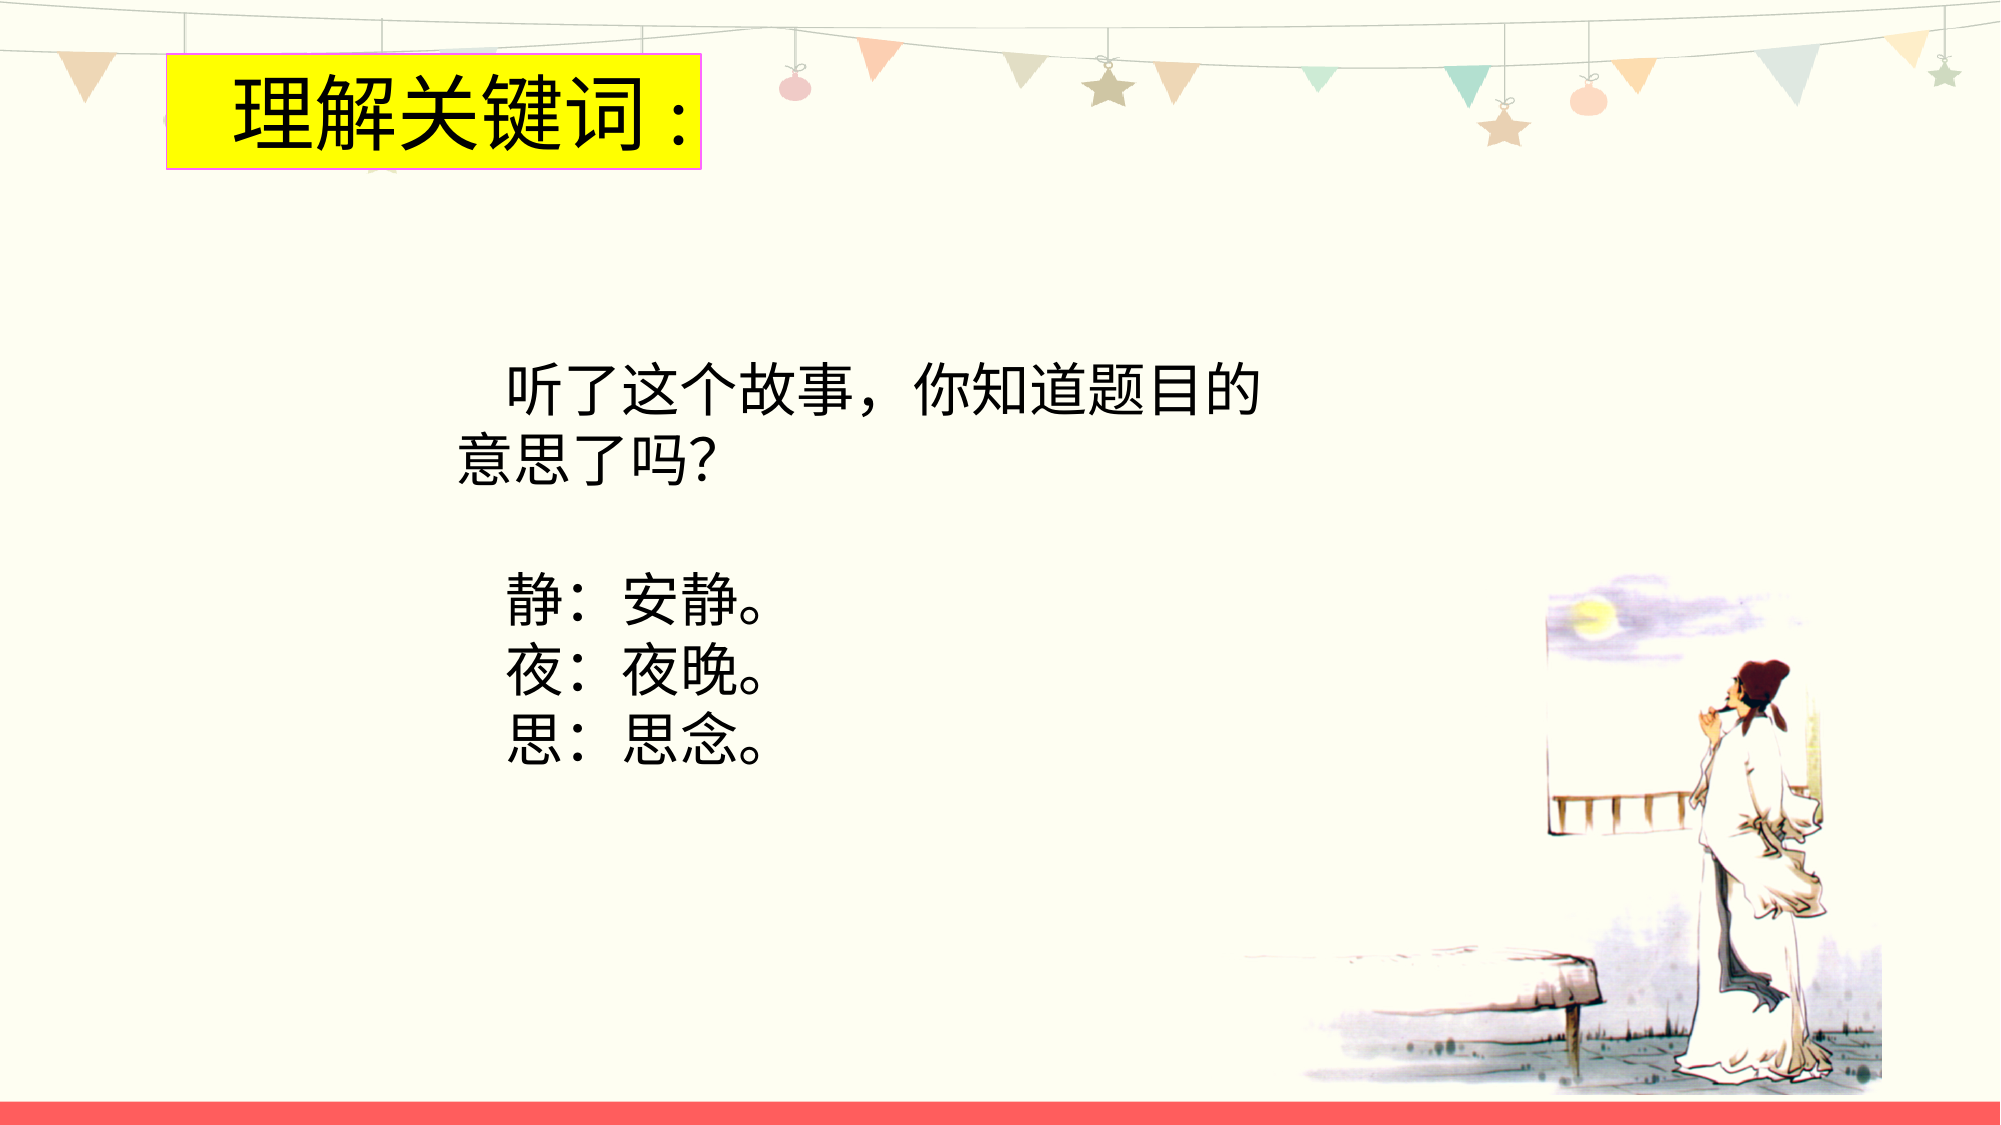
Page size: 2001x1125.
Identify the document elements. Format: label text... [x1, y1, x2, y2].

text_box 理解关键词: [166, 54, 701, 169]
picture [1210, 481, 1882, 1095]
text_box 听了这个故事，你知道题目的意思了吗？ 静：安静。 夜：夜晚。 思：思念。 [440, 346, 1323, 781]
